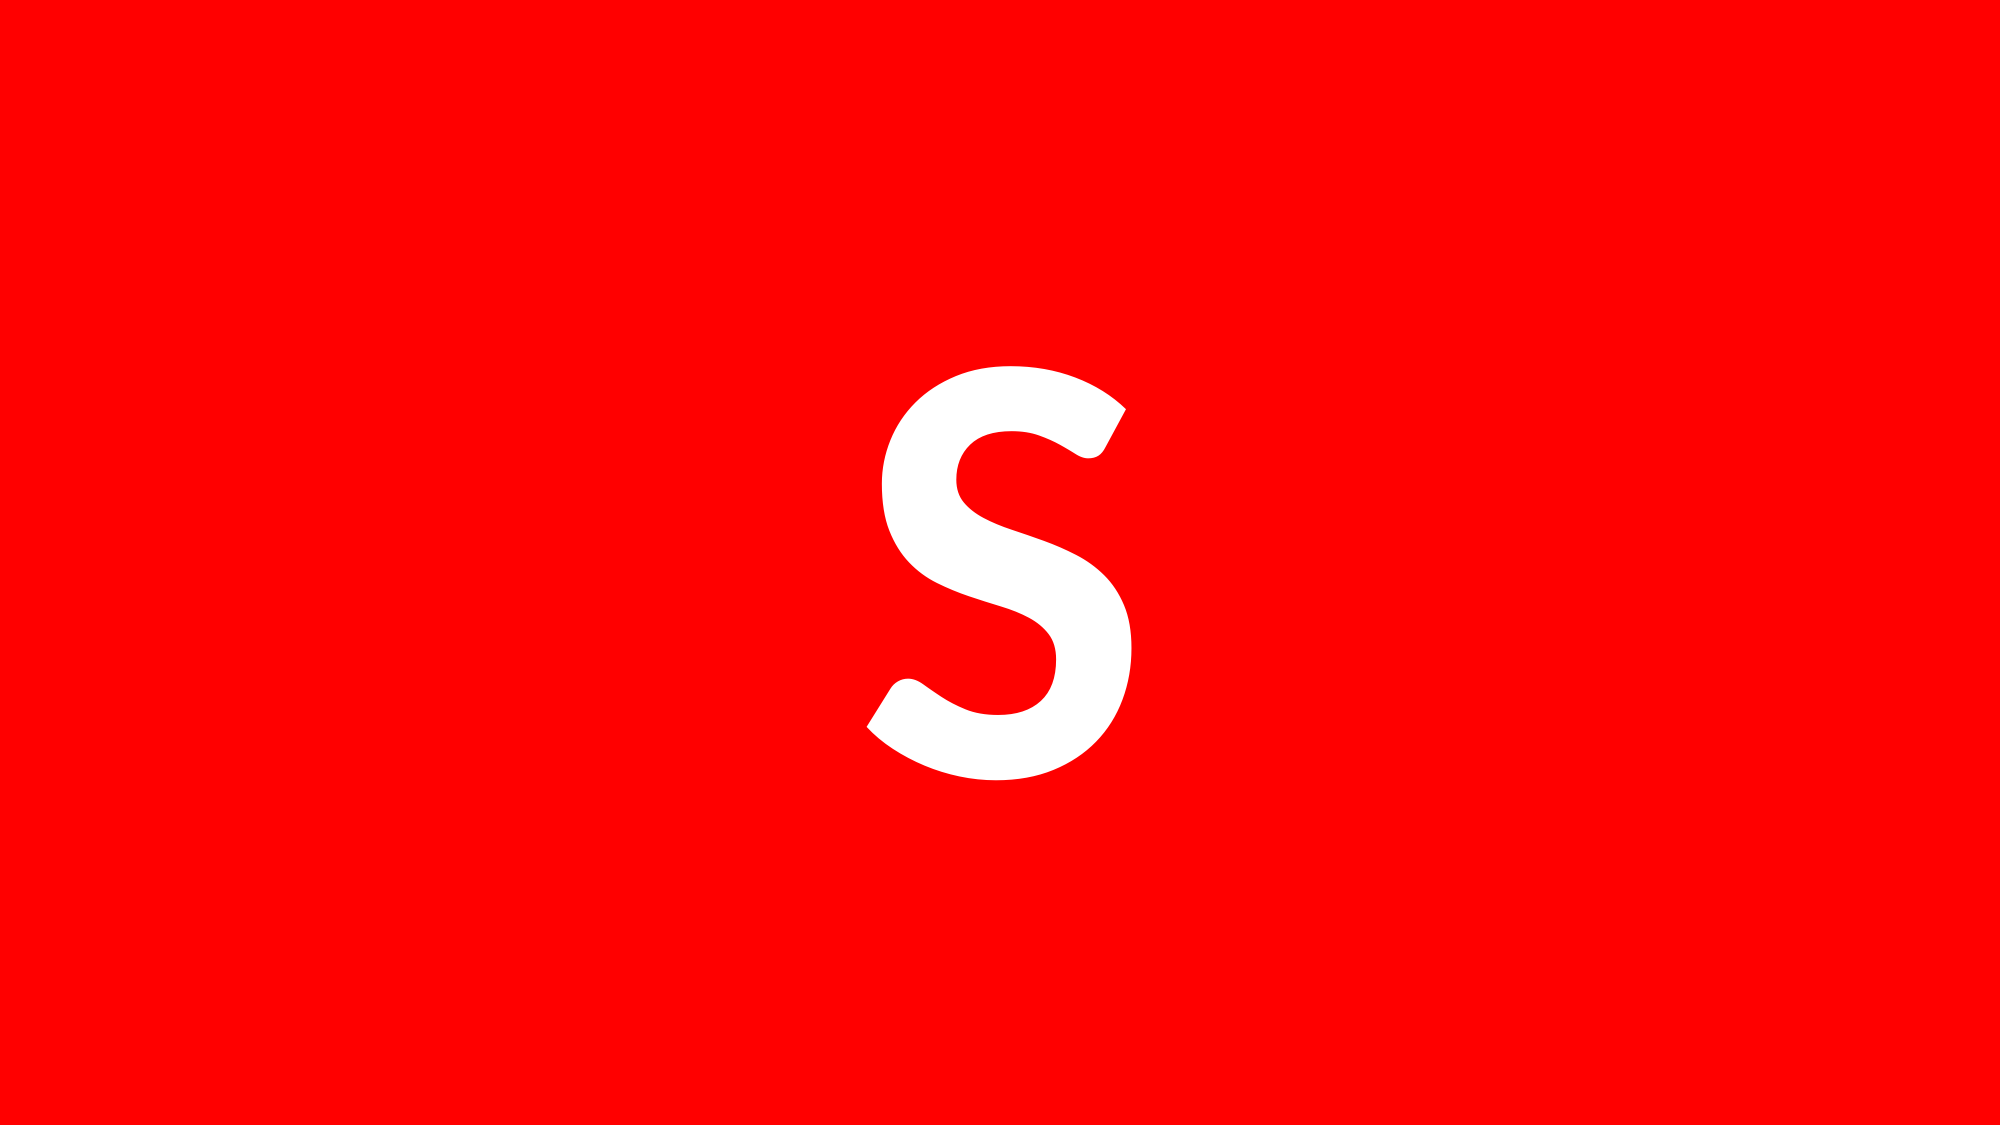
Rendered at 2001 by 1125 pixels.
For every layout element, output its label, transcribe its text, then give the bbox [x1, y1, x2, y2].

text_box S [840, 144, 1166, 909]
